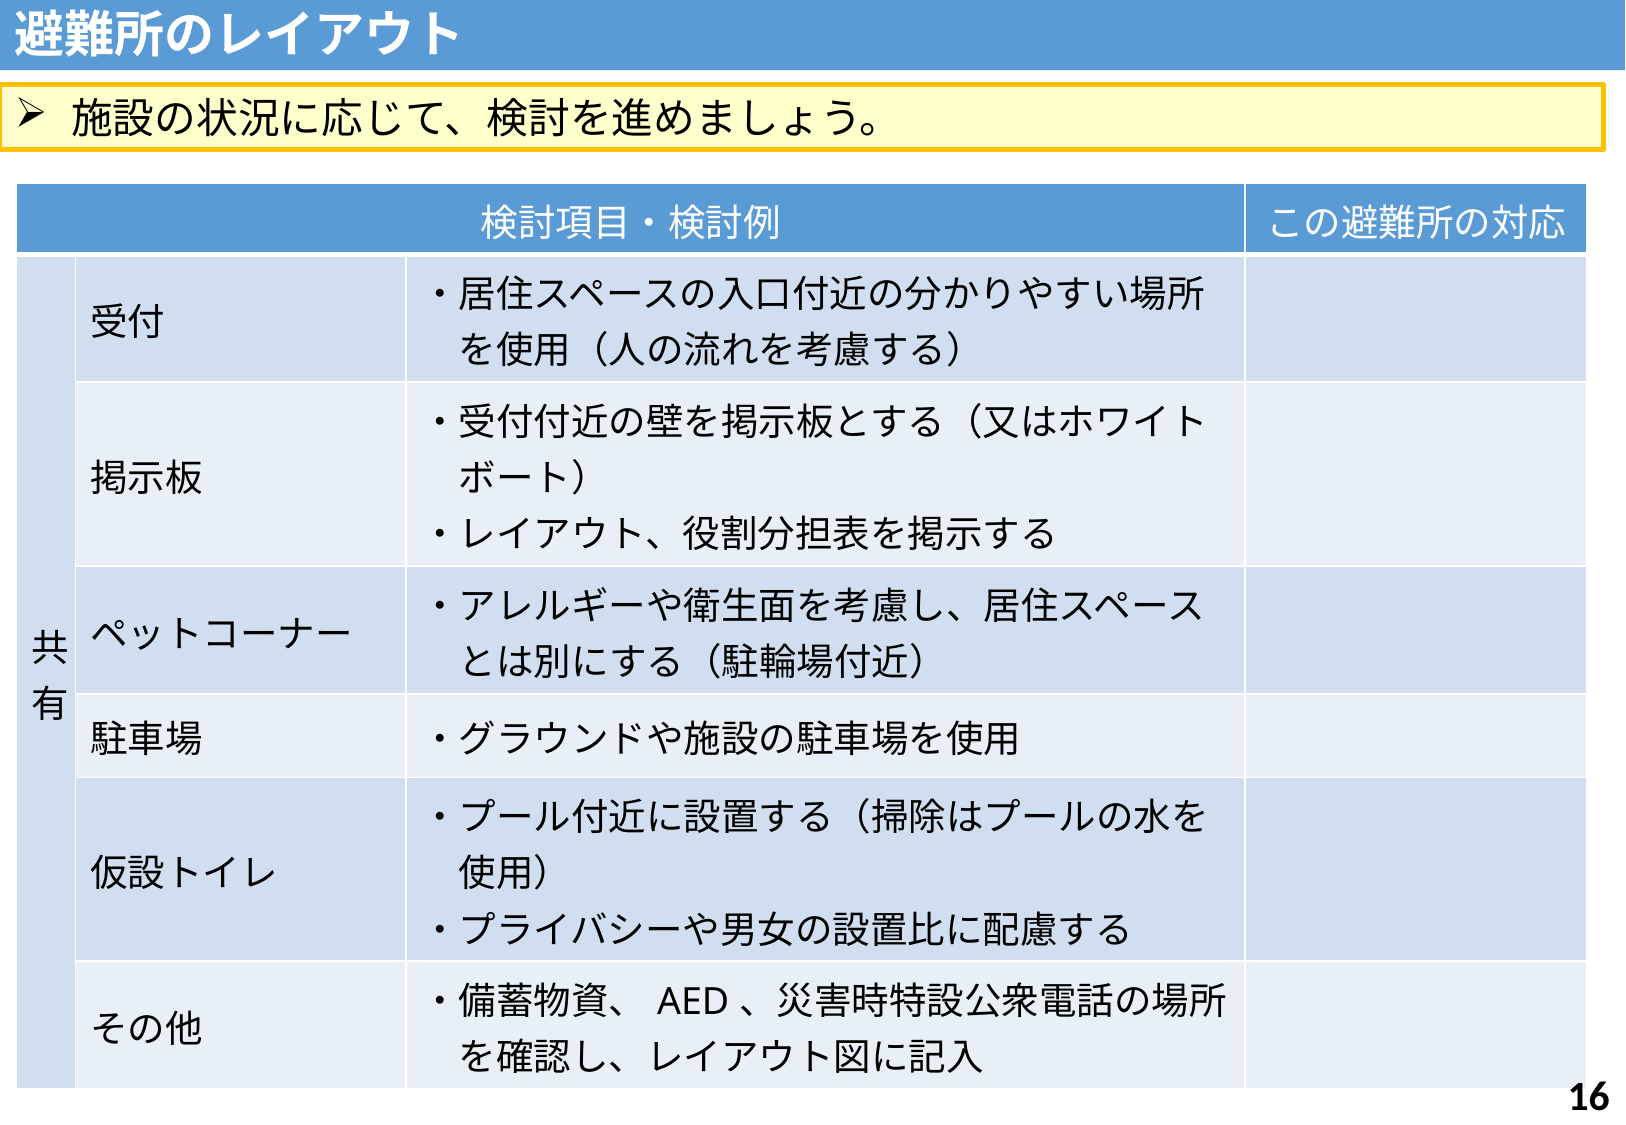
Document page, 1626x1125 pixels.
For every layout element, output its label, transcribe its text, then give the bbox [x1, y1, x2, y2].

table_cell ・受付付近の壁を掲示板とする（又はホワイト ボート） ・レイアウト、役割分担表を掲示する [407, 383, 1244, 565]
table_cell ・アレルギーや衛生面を考慮し、居住スペース とは別にする（駐輪場付近） [407, 567, 1244, 693]
table_cell ・グラウンドや施設の駐車場を使用 [407, 695, 1244, 777]
table_cell 受付 [76, 257, 405, 381]
table_cell ・備蓄物資、AED、災害時特設公衆電話の場所 を確認し、レイアウト図に記入 [407, 962, 1244, 1088]
table_cell ・居住スペースの入口付近の分かりやすい場所 を使用（人の流れを考慮する） [407, 257, 1244, 381]
text_box [0, 74, 1625, 150]
text_box [0, 0, 1625, 74]
table_cell [1246, 962, 1586, 1088]
table_cell [1246, 383, 1586, 565]
table_cell ペットコーナー [76, 567, 405, 693]
table_cell [1246, 778, 1586, 960]
table_cell [1246, 695, 1586, 777]
table_cell 共有 [17, 257, 75, 1088]
table_cell [1246, 567, 1586, 693]
table_cell 掲示板 [76, 383, 405, 565]
slide_number 15 [1259, 1064, 1625, 1125]
table_cell 駐車場 [76, 695, 405, 777]
table_cell 仮設トイレ [76, 778, 405, 960]
table_cell その他 [76, 962, 405, 1088]
table_header 検討項目・検討例 [17, 184, 1244, 252]
table_header この避難所の対応 [1246, 184, 1586, 252]
table_cell ・プール付近に設置する（掃除はプールの水を 使用） ・プライバシーや男女の設置比に配慮する [407, 778, 1244, 960]
table_cell [1246, 257, 1586, 381]
